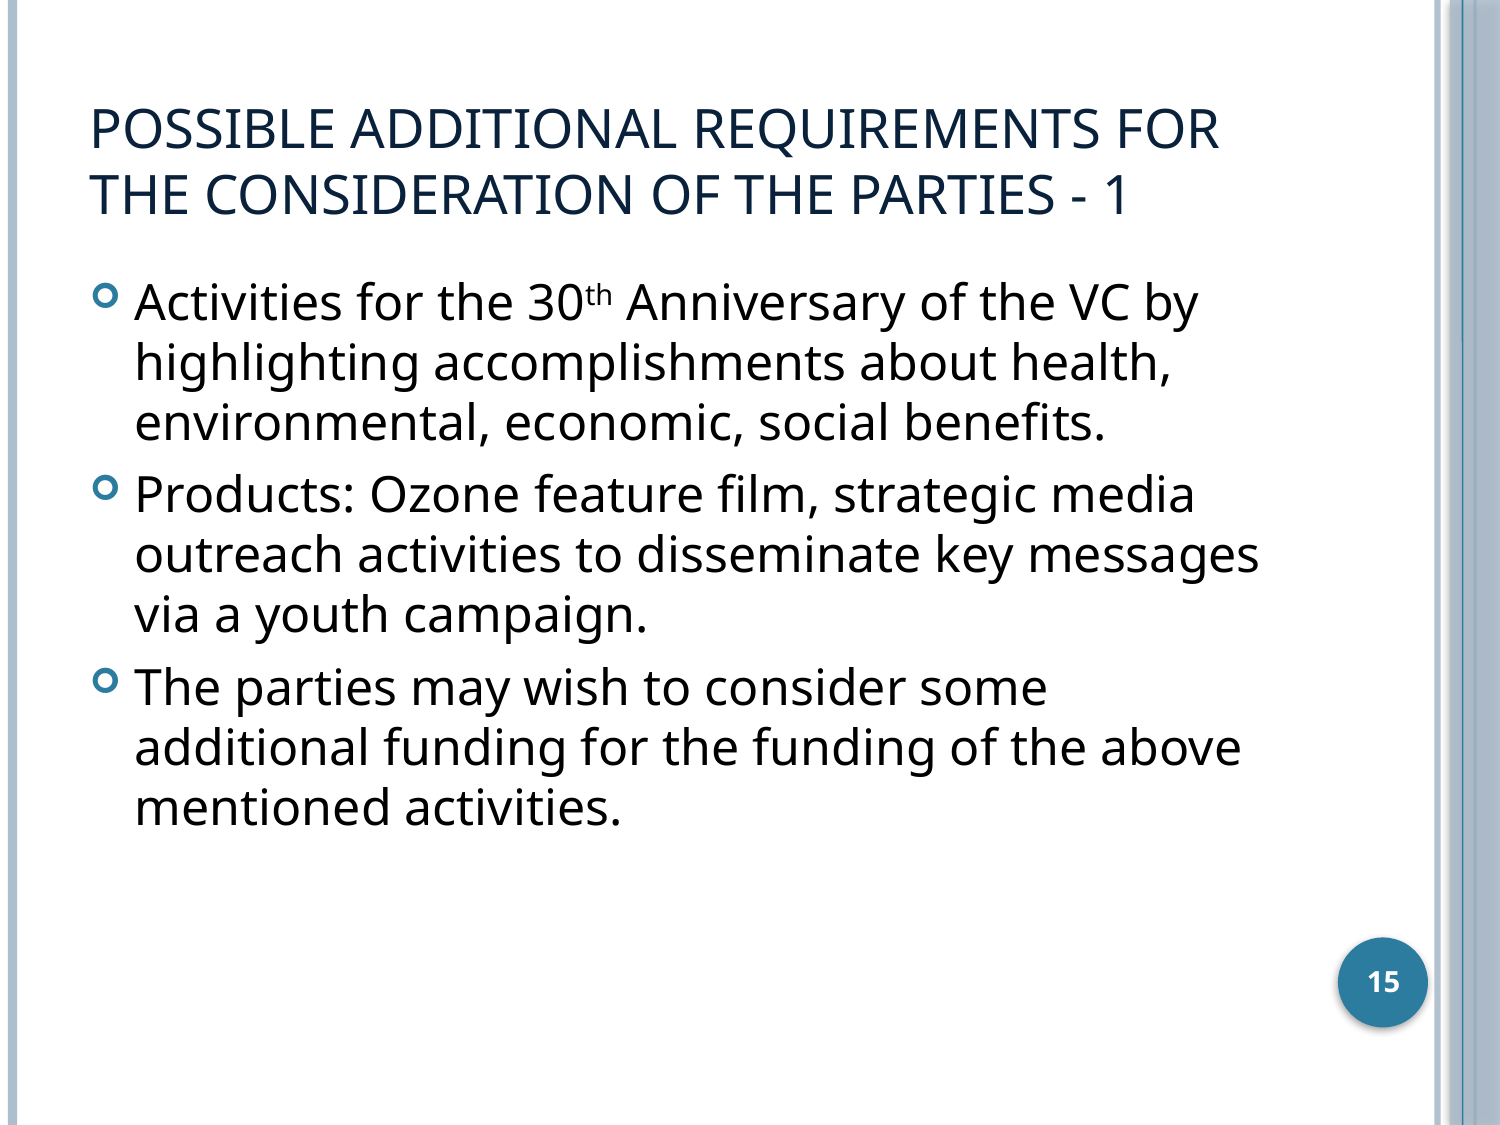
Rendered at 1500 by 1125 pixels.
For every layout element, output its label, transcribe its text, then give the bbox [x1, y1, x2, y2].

title Possible Additional Requirements for the Consideration of the Parties - 1 [75, 45, 1300, 233]
slide_number 15 [1333, 940, 1434, 1027]
list Activities for the 30th Anniversary of the VC by highlighting accomplishments about health, environmental, economic, social benefits. Products: Ozone feature film, strategic media outreach activities to disseminate key messages via a youth campaign. The parties may wish to consider some additional funding for the funding of the above mentioned activities. [75, 262, 1300, 1062]
